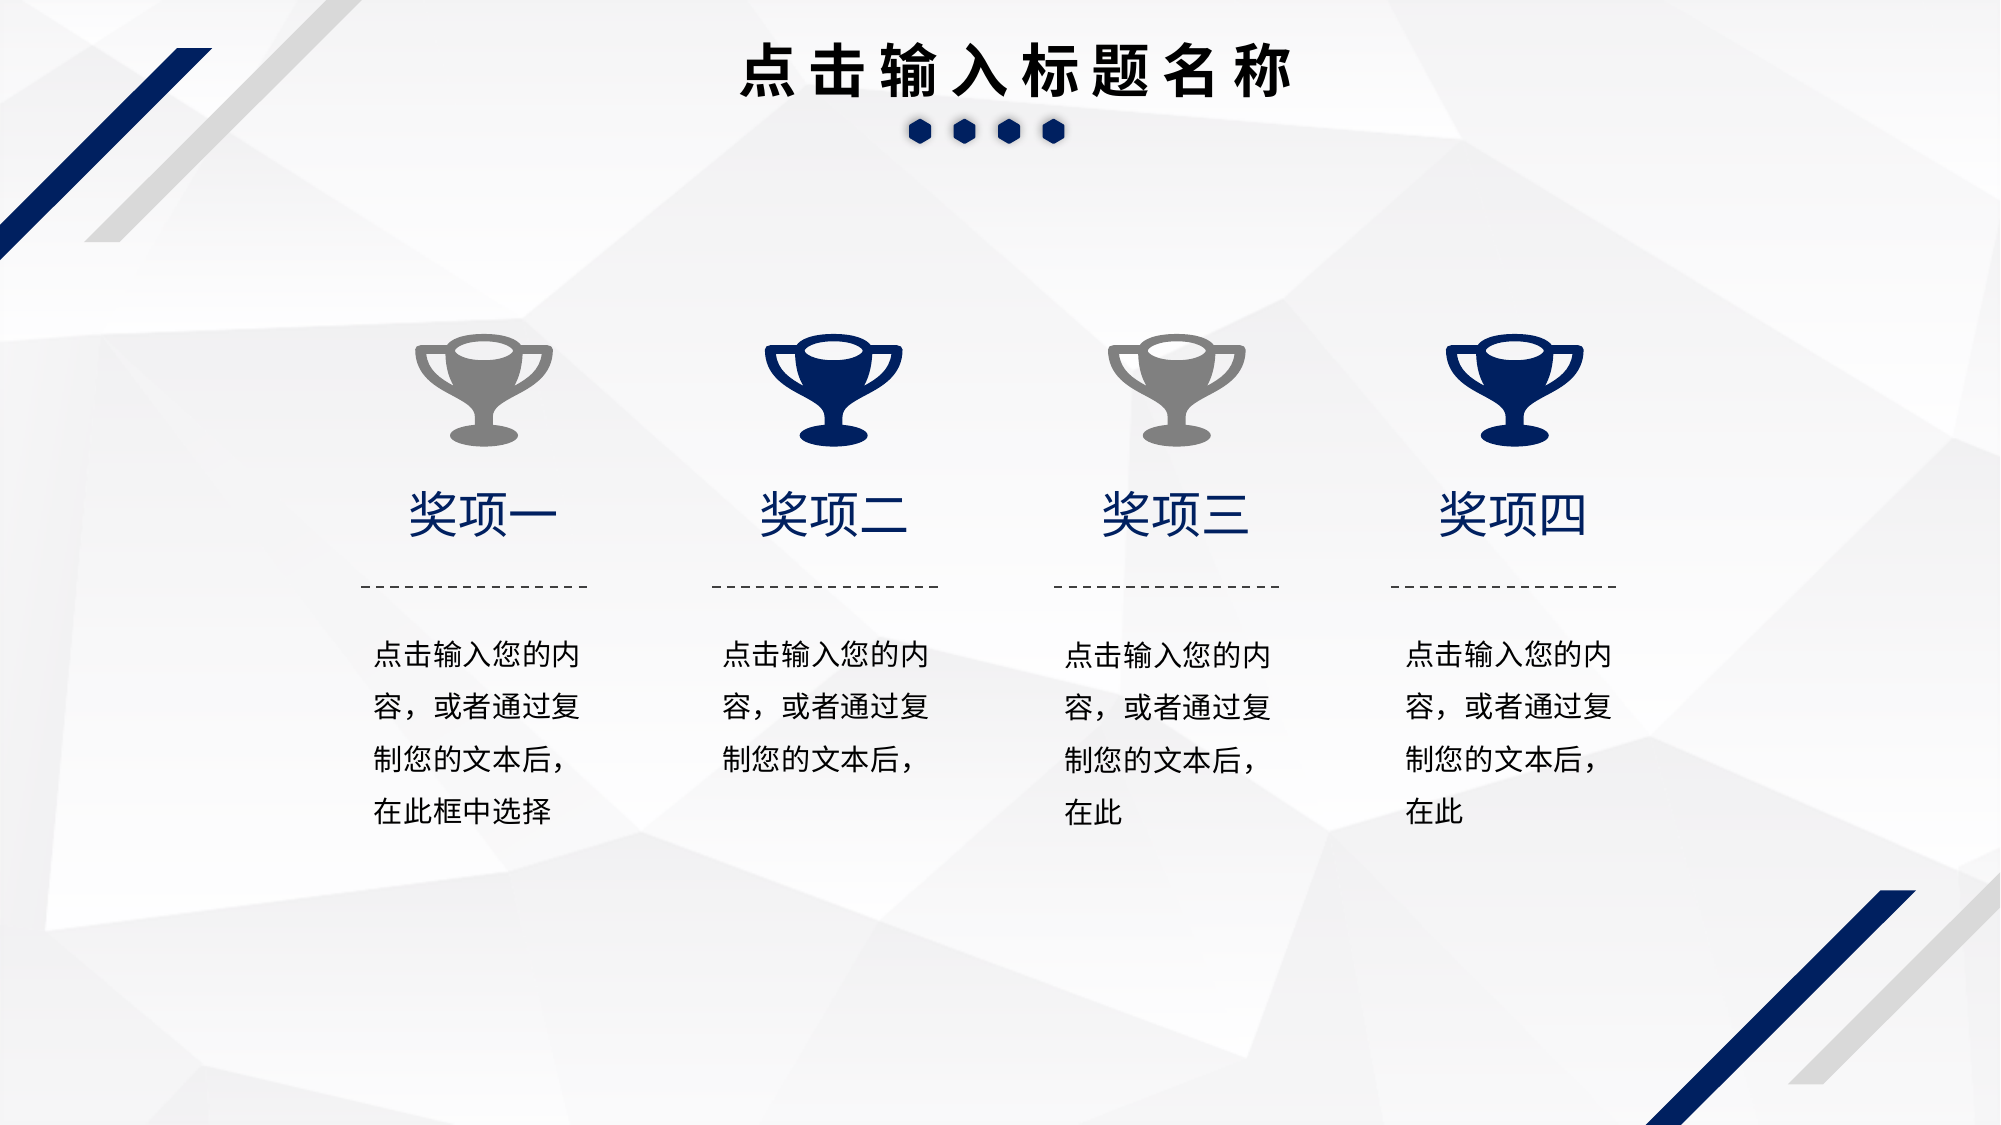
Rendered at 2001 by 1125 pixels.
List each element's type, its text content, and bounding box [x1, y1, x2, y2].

text_box 奖项二 [731, 476, 938, 551]
text_box 奖项三 [1072, 476, 1280, 551]
text_box 点击输入您的内容，或者通过复制您的文本后， [722, 618, 946, 776]
text_box 点击输入您的内容，或者通过复制您的文本后，在此 [1405, 618, 1624, 829]
text_box [1107, 333, 1246, 447]
text_box 奖项四 [1411, 476, 1617, 551]
text_box 奖项一 [380, 476, 588, 551]
text_box 点击输入您的内容，或者通过复制您的文本后，在此 [1064, 619, 1288, 830]
text_box [764, 333, 903, 447]
text_box [908, 117, 933, 145]
text_box 点击输入您的内容，或者通过复制您的文本后，在此框中选择 [373, 618, 596, 829]
text_box [997, 117, 1022, 145]
text_box [1445, 333, 1584, 447]
text_box 点击输入标题名称 [723, 27, 1307, 112]
text_box [1041, 117, 1066, 145]
picture [0, 0, 2001, 1125]
text_box [415, 333, 553, 447]
text_box [952, 117, 977, 145]
